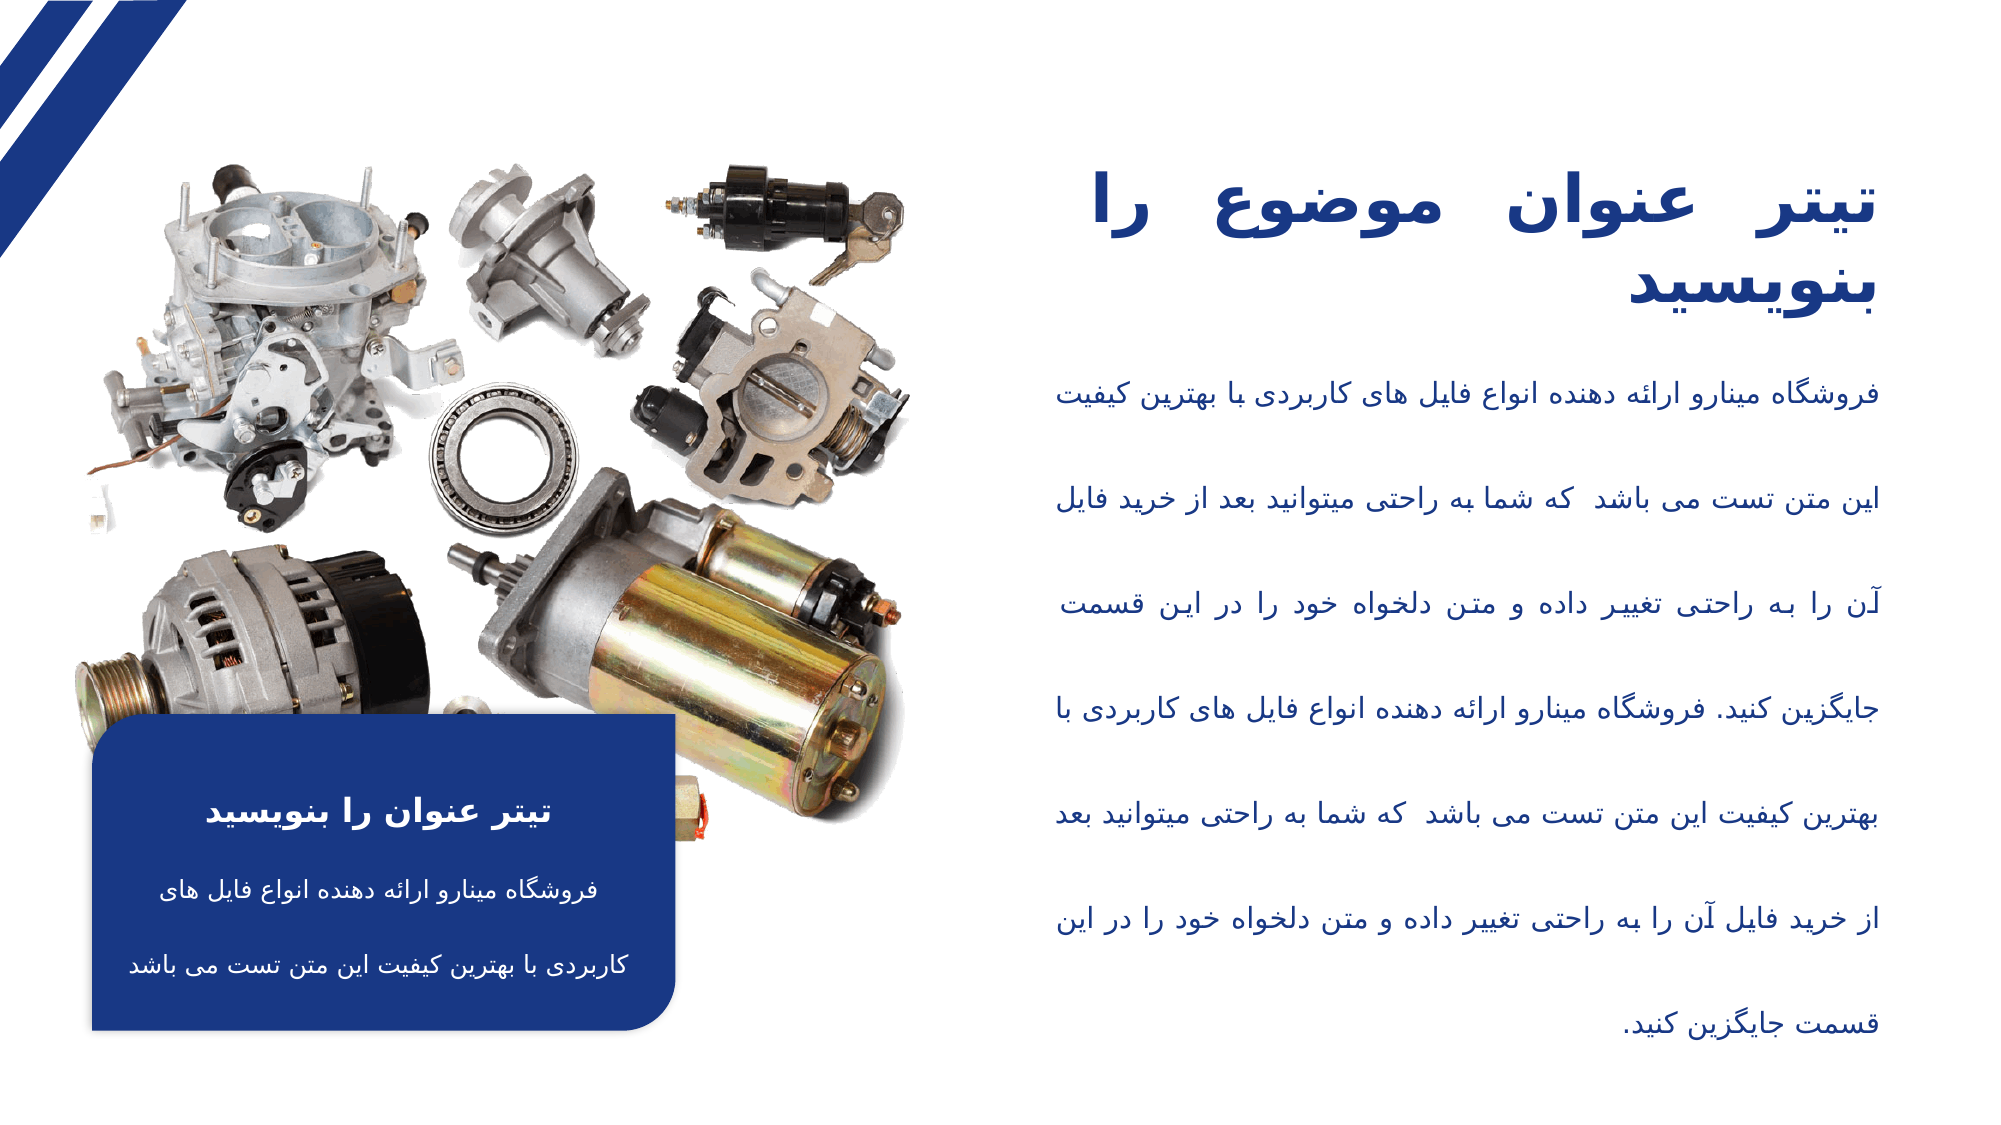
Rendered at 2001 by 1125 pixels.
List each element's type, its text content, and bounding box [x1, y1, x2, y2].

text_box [0, 0, 187, 258]
text_box [91, 873, 677, 1032]
text_box تیتر عنوان موضوع را بنویسید [1040, 148, 1896, 297]
picture [63, 158, 921, 873]
text_box تیتر عنوان را بنویسید فروشگاه مینارو ارائه دهنده انواع فایل های کاربردی با بهترین کیفیت این متن تست می باشد [112, 873, 646, 986]
text_box فروشگاه مینارو ارائه دهنده انواع فایل های کاربردی با بهترین کیفیت این متن تست می باشد که شما به راحتی میتوانید بعد از خرید فایل آن را به راحتی تغییر داده و متن دلخواه خود را در این قسمت جایگزین کنید. فروشگاه مینارو ارائه دهنده انواع فایل های کاربردی با بهترین کیفیت این متن تست می باشد که شما به راحتی میتوانید بعد از خرید فایل آن را به راحتی تغییر داده و متن دلخواه خود را در این قسمت جایگزین کنید. [1040, 297, 1896, 1047]
